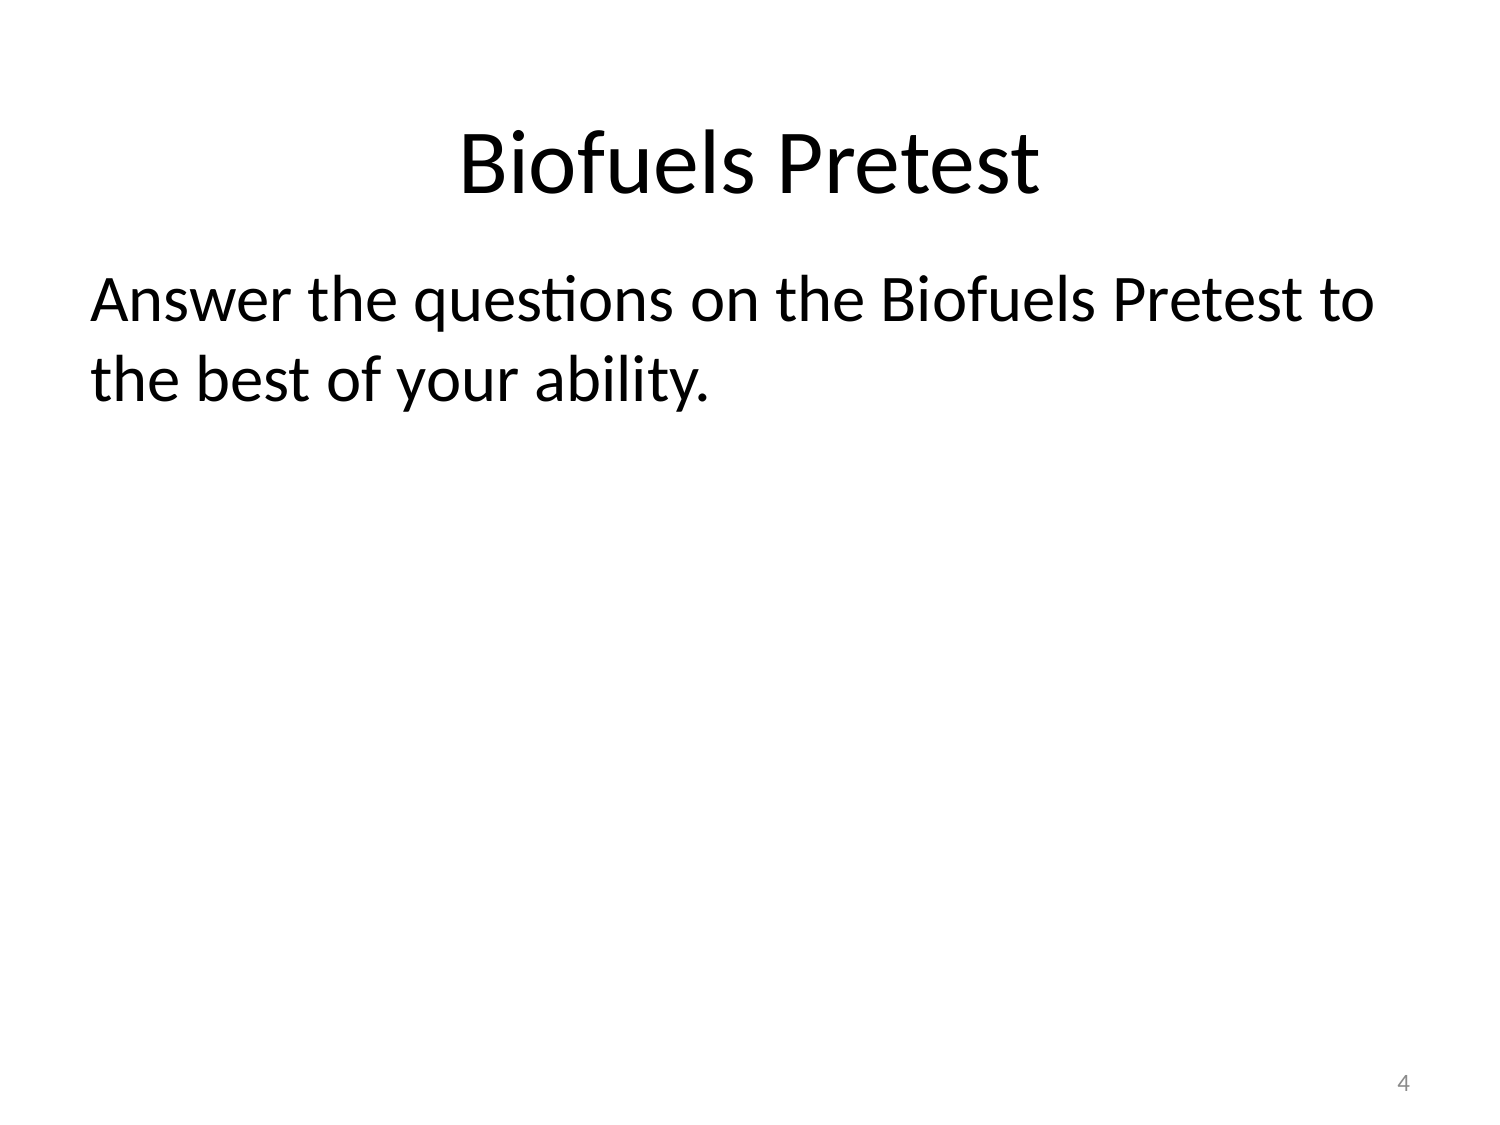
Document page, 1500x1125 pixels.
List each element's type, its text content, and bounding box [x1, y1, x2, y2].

slide_number 4 [1074, 1051, 1425, 1112]
title Biofuels Pretest [75, 75, 1425, 238]
list Answer the questions on the Biofuels Pretest to the best of your ability. [75, 246, 1425, 1052]
